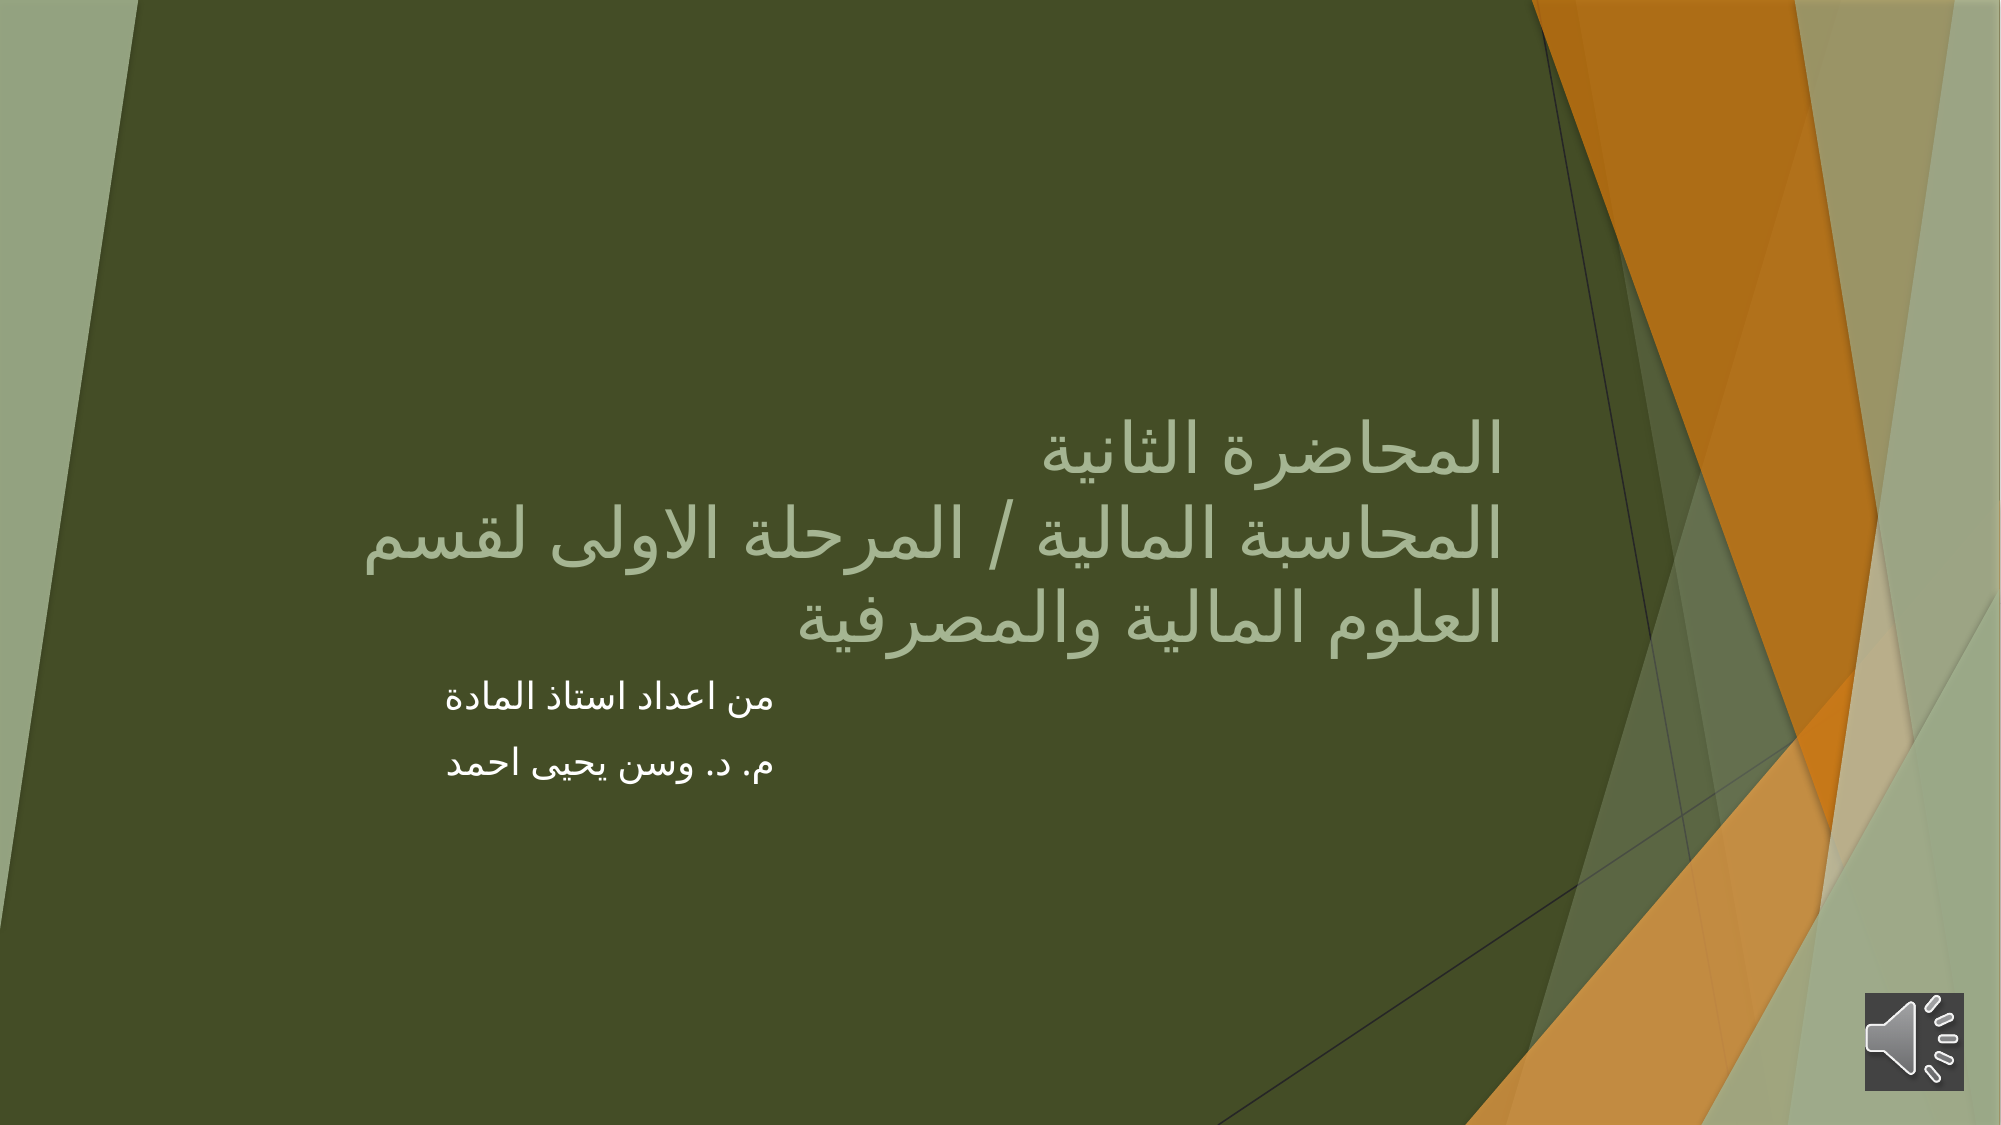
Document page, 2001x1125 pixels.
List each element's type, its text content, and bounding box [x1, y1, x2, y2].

title المحاضرة الثانية المحاسبة المالية / المرحلة الاولى لقسم العلوم المالية والمصرفية [247, 394, 1522, 664]
subtitle من اعداد استاذ المادة م. د. وسن يحيى احمد [247, 664, 1522, 845]
picture [1864, 991, 1966, 1093]
